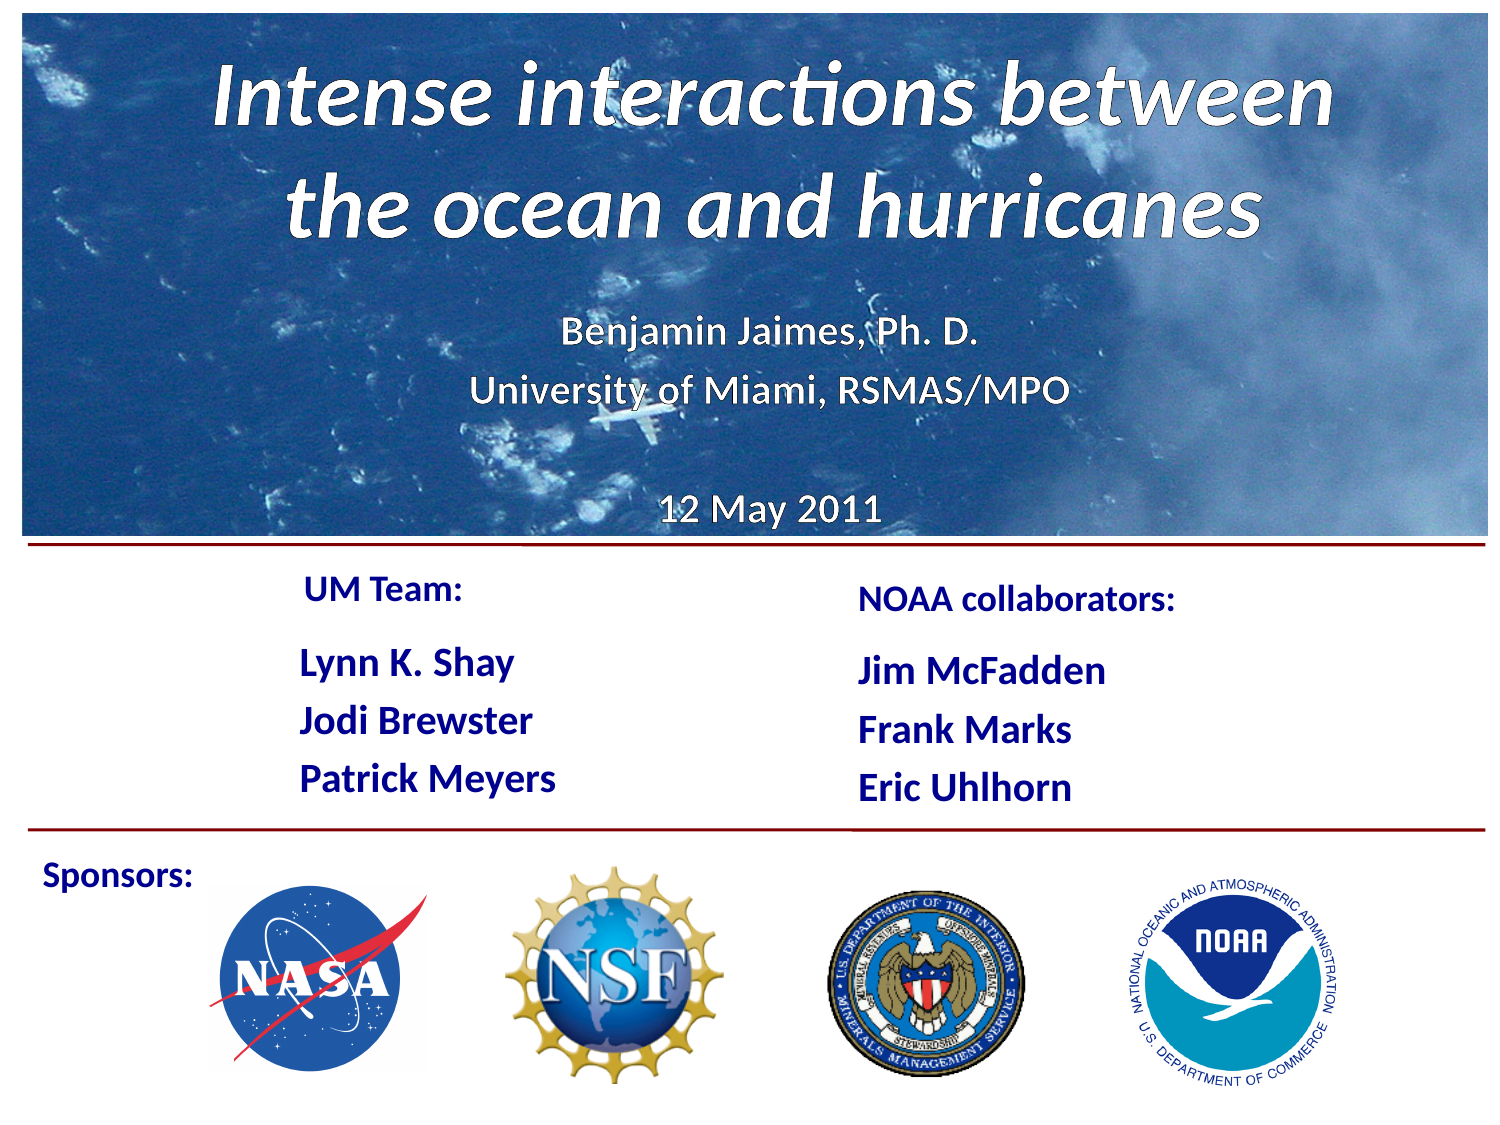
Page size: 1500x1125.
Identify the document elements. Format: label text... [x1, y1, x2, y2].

picture [826, 883, 1027, 1084]
picture [1129, 879, 1336, 1087]
picture [20, 12, 1488, 536]
picture [207, 883, 429, 1073]
text_box Sponsors: [27, 842, 247, 903]
picture [505, 865, 724, 1084]
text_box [284, 555, 1301, 818]
